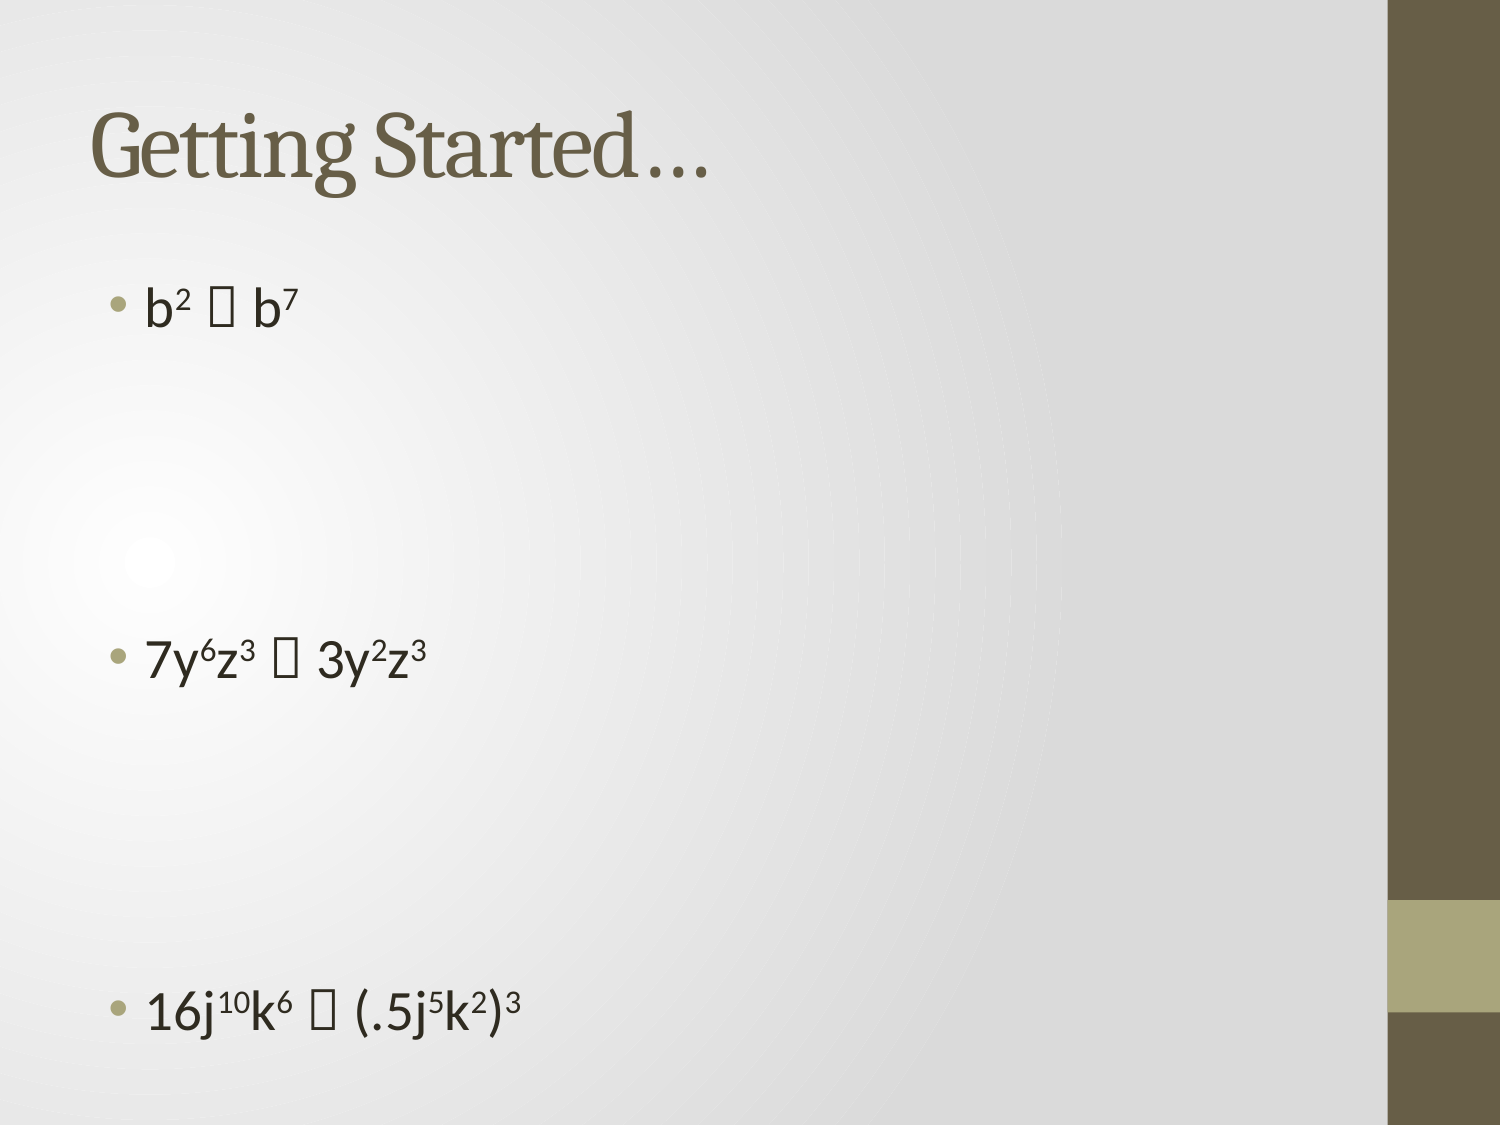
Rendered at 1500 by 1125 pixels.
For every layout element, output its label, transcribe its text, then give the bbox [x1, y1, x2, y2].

title Getting Started… [75, 45, 1325, 233]
list b2  b7 7y6z3  3y2z3 16j10k6  (.5j5k2)3 [75, 262, 1325, 1050]
